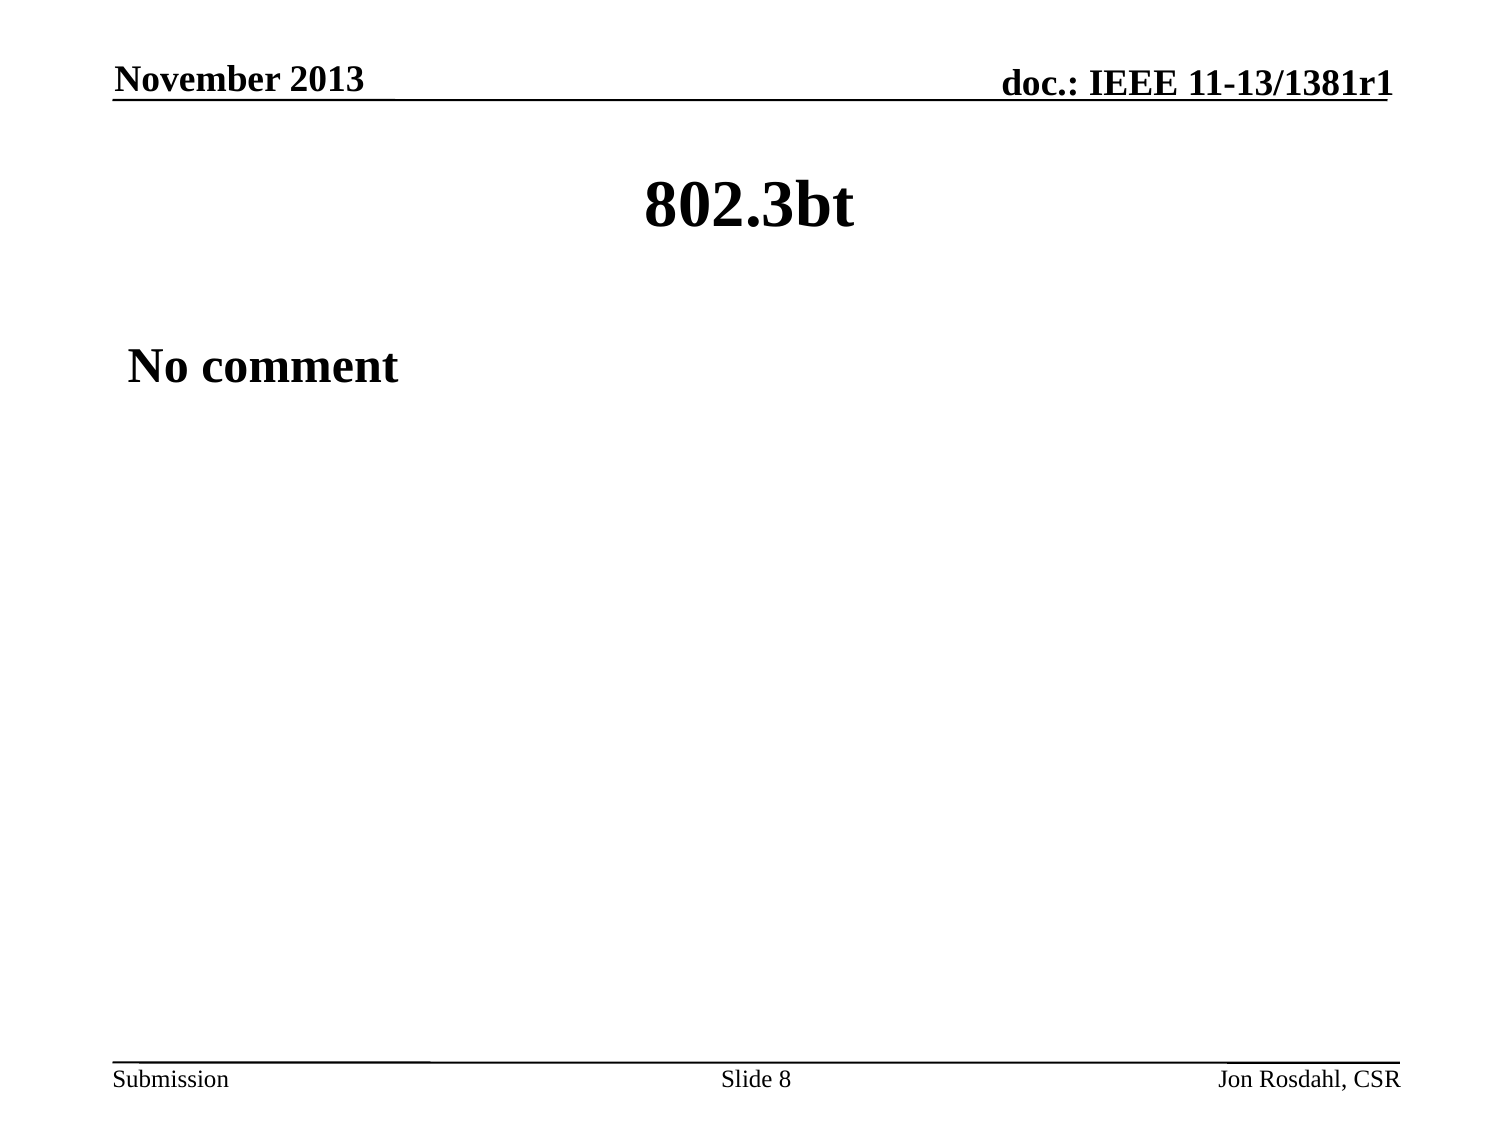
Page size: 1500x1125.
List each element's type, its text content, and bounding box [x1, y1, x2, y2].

footer Jon Rosdahl, CSR [878, 1061, 1402, 1093]
slide_number Slide 8 [712, 1061, 800, 1123]
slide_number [114, 54, 423, 100]
title 802.3bt [112, 112, 1388, 288]
list No comment [112, 324, 1388, 1000]
